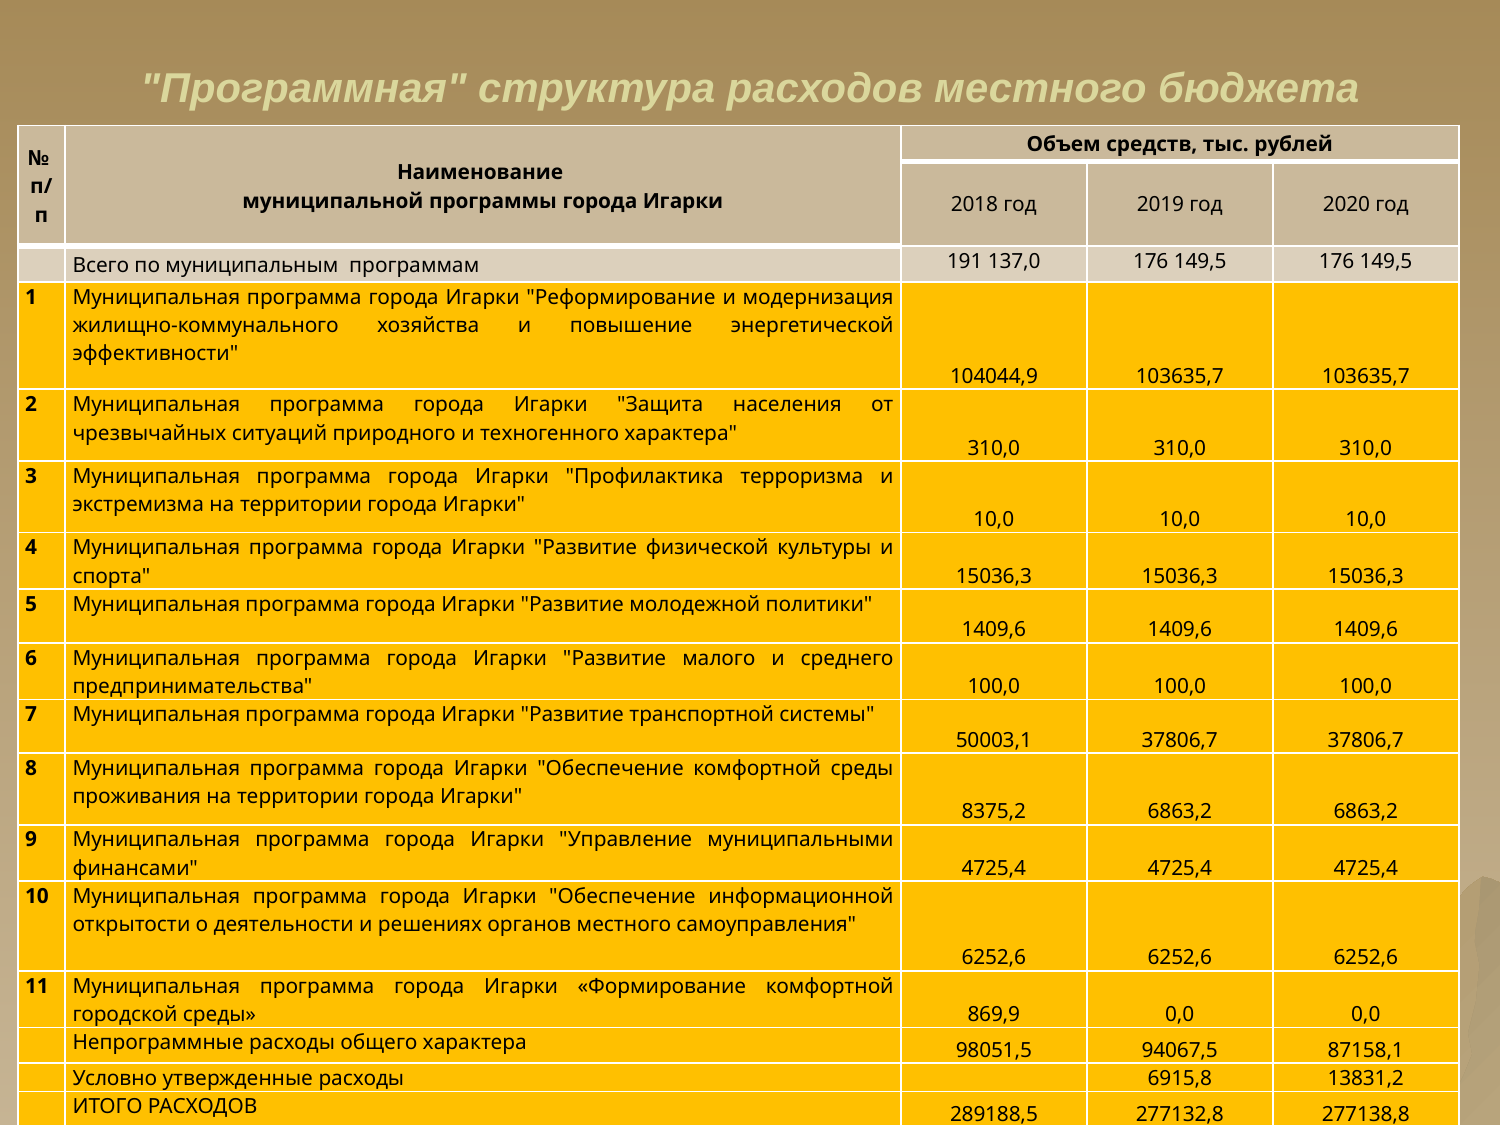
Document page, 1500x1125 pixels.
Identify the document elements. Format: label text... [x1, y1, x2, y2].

table_cell 5 [19, 590, 64, 642]
table_cell 277132,8 [1088, 1092, 1272, 1125]
table_cell 277138,8 [1274, 1092, 1458, 1125]
table_cell 4 [19, 533, 64, 588]
table_cell 2019 год [1088, 164, 1272, 245]
table_cell 50003,1 [902, 700, 1086, 752]
table_cell 2 [19, 390, 64, 460]
table_cell 0,0 [1274, 972, 1458, 1027]
table_cell 310,0 [1274, 390, 1458, 460]
table_cell 310,0 [902, 390, 1086, 460]
table_cell 87158,1 [1274, 1028, 1458, 1062]
table_cell 176 149,5 [1274, 247, 1458, 281]
table_cell 100,0 [1088, 644, 1272, 699]
table_cell [19, 249, 64, 281]
table_header № п/п [19, 126, 64, 243]
table_cell 6 [19, 644, 64, 699]
table_cell 104044,9 [902, 283, 1086, 388]
table_cell 9 [19, 826, 64, 880]
table_cell 37806,7 [1088, 700, 1272, 752]
table_cell Условно утвержденные расходы [66, 1064, 900, 1091]
table_header Объем средств, тыс. рублей [902, 126, 1458, 159]
table_cell Муниципальная программа города Игарки "Развитие физической культуры и спорта" [66, 533, 900, 588]
table_cell Муниципальная программа города Игарки "Реформирование и модернизация жилищно-коммунального хозяйства и повышение энергетической эффективности" [66, 283, 900, 388]
table_cell 1409,6 [1274, 590, 1458, 642]
table_cell 4725,4 [1088, 826, 1272, 880]
table_cell 100,0 [902, 644, 1086, 699]
table_cell 13831,2 [1274, 1064, 1458, 1091]
table_cell 2020 год [1274, 164, 1458, 245]
table_header Наименование муниципальной программы города Игарки [66, 126, 900, 243]
table_cell 4725,4 [902, 826, 1086, 880]
table_cell 6252,6 [1088, 882, 1272, 970]
table_cell 6915,8 [1088, 1064, 1272, 1091]
table_cell 6863,2 [1274, 754, 1458, 824]
table_cell 4725,4 [1274, 826, 1458, 880]
table_cell Муниципальная программа города Игарки "Обеспечение информационной открытости о деятельности и решениях органов местного самоуправления" [66, 882, 900, 970]
table_cell 15036,3 [902, 533, 1086, 588]
table_cell 0,0 [1088, 972, 1272, 1027]
table_cell 10,0 [1274, 462, 1458, 532]
table_cell Муниципальная программа города Игарки "Защита населения от чрезвычайных ситуаций природного и техногенного характера" [66, 390, 900, 460]
table_cell 1409,6 [902, 590, 1086, 642]
table_cell 10,0 [1088, 462, 1272, 532]
table_cell 98051,5 [902, 1028, 1086, 1062]
table_cell Муниципальная программа города Игарки "Управление муниципальными финансами" [66, 826, 900, 880]
table_cell Муниципальная программа города Игарки "Развитие малого и среднего предпринимательства" [66, 644, 900, 699]
table_cell 37806,7 [1274, 700, 1458, 752]
table_cell 103635,7 [1088, 283, 1272, 388]
table_cell 3 [19, 462, 64, 532]
table_cell 310,0 [1088, 390, 1272, 460]
table_cell 8375,2 [902, 754, 1086, 824]
table_cell Непрограммные расходы общего характера [66, 1028, 900, 1062]
table_cell 6252,6 [1274, 882, 1458, 970]
table_cell [902, 1064, 1086, 1091]
table_cell 15036,3 [1274, 533, 1458, 588]
table_cell Муниципальная программа города Игарки "Развитие молодежной политики" [66, 590, 900, 642]
table_cell 103635,7 [1274, 283, 1458, 388]
text_box "Программная" структура расходов местного бюджета [74, 45, 1425, 125]
table_cell 6252,6 [902, 882, 1086, 970]
table_cell 10 [19, 882, 64, 970]
table_cell 1409,6 [1088, 590, 1272, 642]
table_cell Всего по муниципальным программам [66, 249, 900, 281]
table_cell 1 [19, 283, 64, 388]
table_cell 869,9 [902, 972, 1086, 1027]
table_cell 100,0 [1274, 644, 1458, 699]
table_cell 11 [19, 972, 64, 1027]
table_cell 191 137,0 [902, 247, 1086, 281]
table_cell 289188,5 [902, 1092, 1086, 1125]
table_cell 176 149,5 [1088, 247, 1272, 281]
table_cell Муниципальная программа города Игарки «Формирование комфортной городской среды» [66, 972, 900, 1027]
table_cell 6863,2 [1088, 754, 1272, 824]
table_cell ИТОГО РАСХОДОВ [66, 1092, 900, 1125]
table_cell 10,0 [902, 462, 1086, 532]
table_cell Муниципальная программа города Игарки "Профилактика терроризма и экстремизма на территории города Игарки" [66, 462, 900, 532]
table_cell [19, 1028, 64, 1062]
table_cell [19, 1064, 64, 1091]
table_cell 15036,3 [1088, 533, 1272, 588]
table_cell 2018 год [902, 164, 1086, 245]
table_cell 8 [19, 754, 64, 824]
table_cell 94067,5 [1088, 1028, 1272, 1062]
table_cell 7 [19, 700, 64, 752]
table_cell Муниципальная программа города Игарки "Обеспечение комфортной среды проживания на территории города Игарки" [66, 754, 900, 824]
table_cell Муниципальная программа города Игарки "Развитие транспортной системы" [66, 700, 900, 752]
table_cell [19, 1092, 64, 1125]
